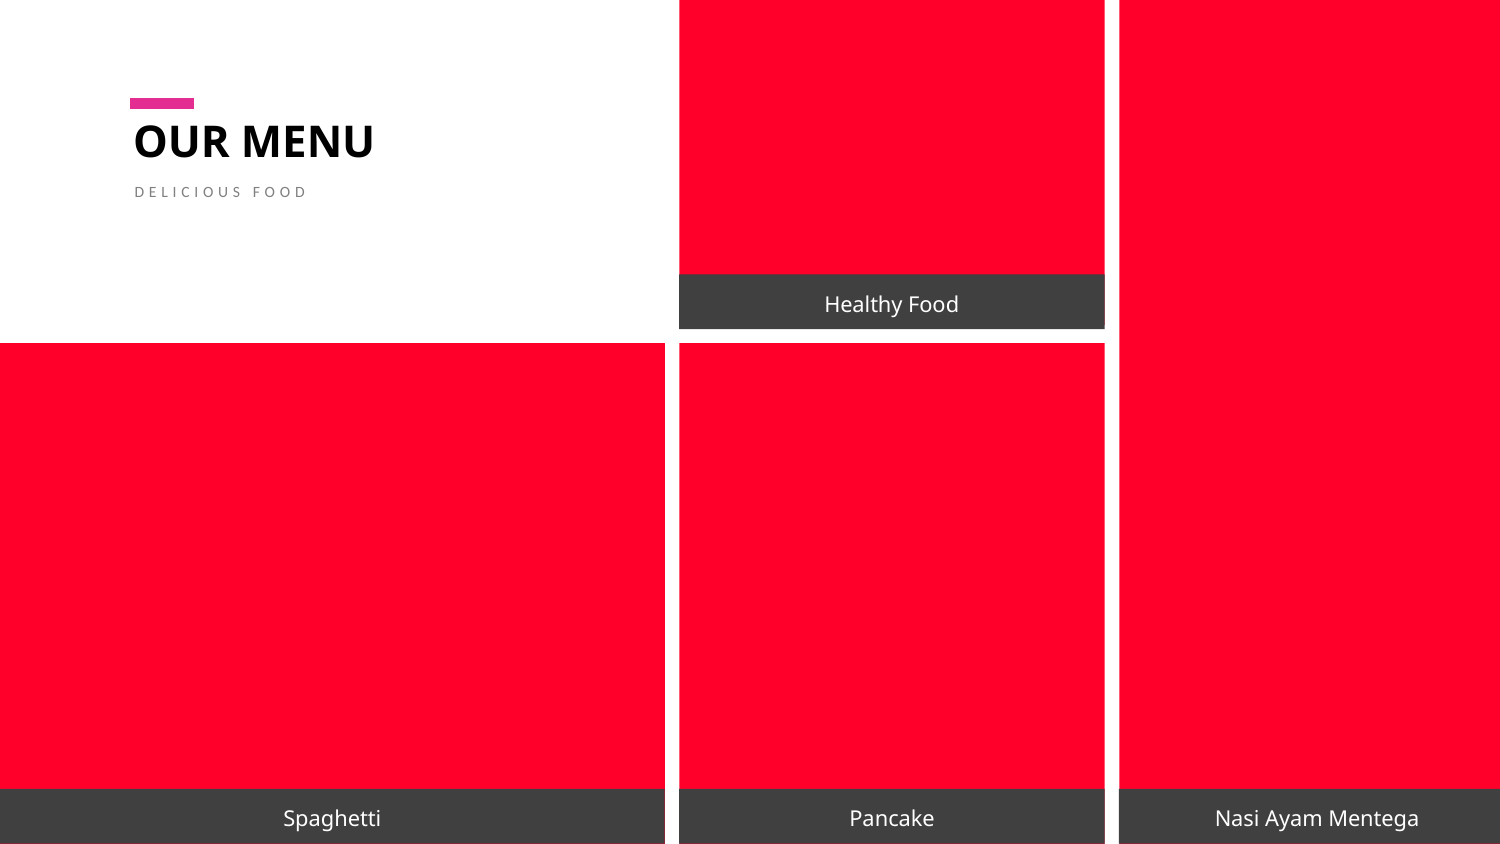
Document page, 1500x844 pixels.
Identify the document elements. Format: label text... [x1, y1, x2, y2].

picture [1119, 0, 1500, 844]
picture [679, 0, 1105, 325]
text_box DELICIOUS FOOD [119, 174, 402, 209]
text_box OUR MENU [118, 106, 451, 174]
text_box [678, 273, 1106, 330]
picture [679, 343, 1105, 844]
picture [0, 343, 665, 844]
